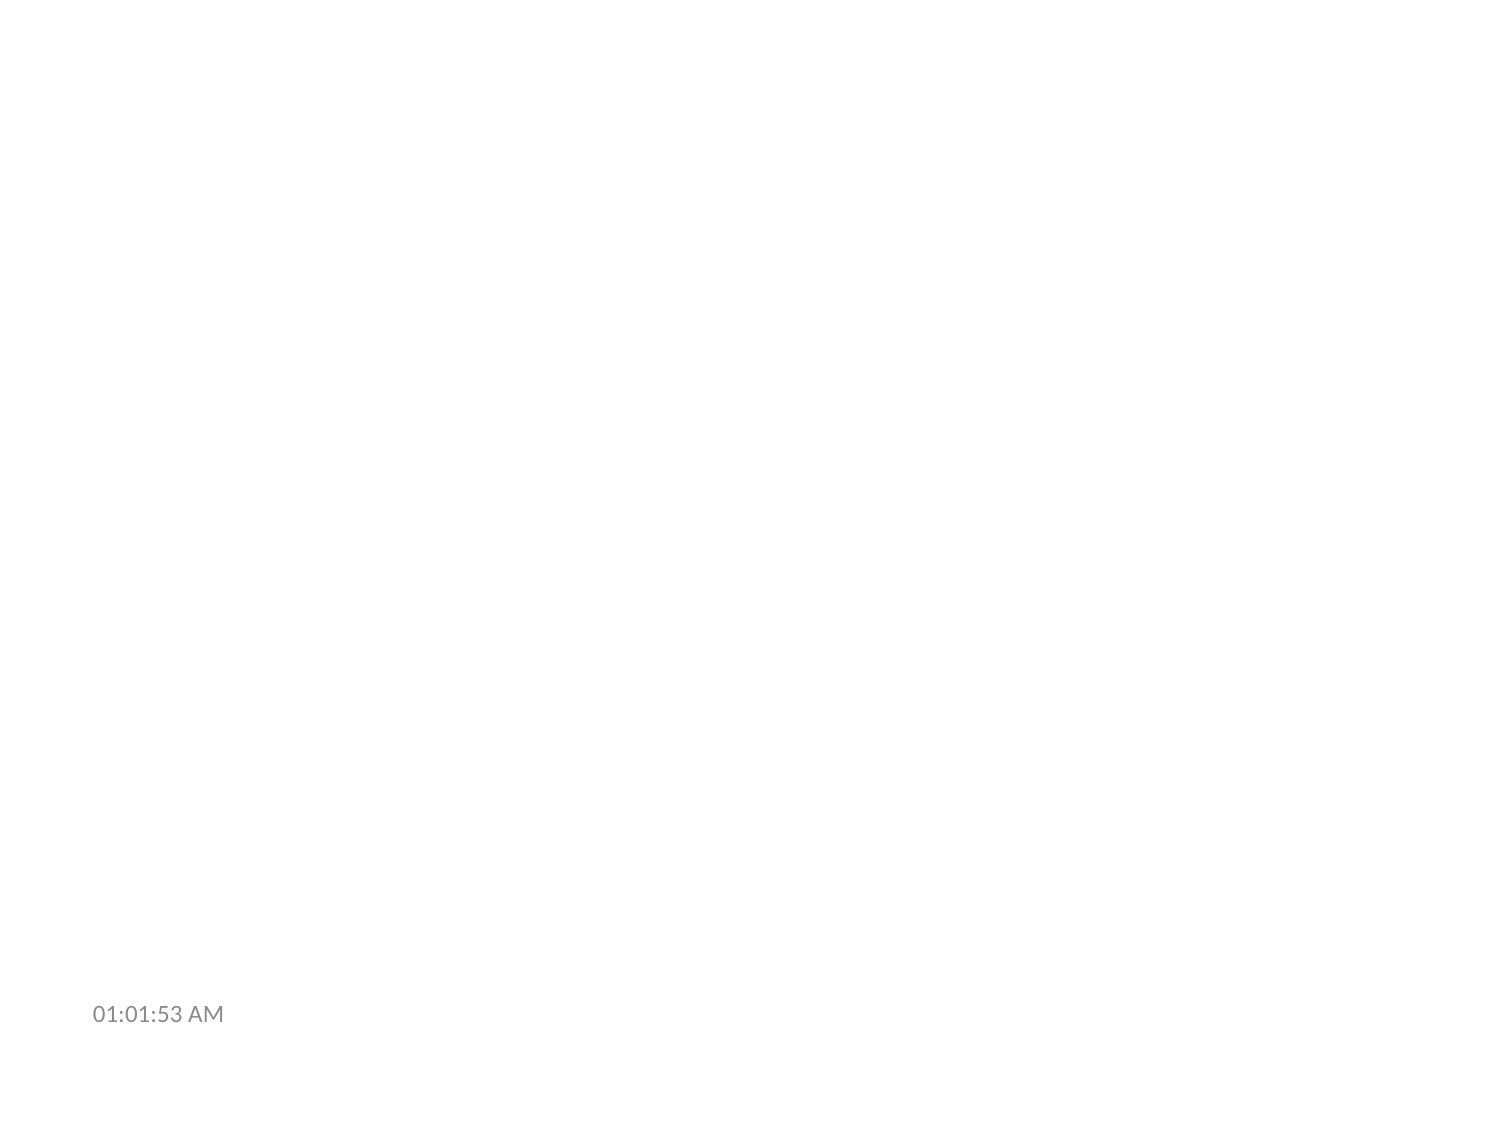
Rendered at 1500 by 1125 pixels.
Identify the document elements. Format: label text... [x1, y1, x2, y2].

text_box 3:35:09 PM [77, 982, 428, 1043]
